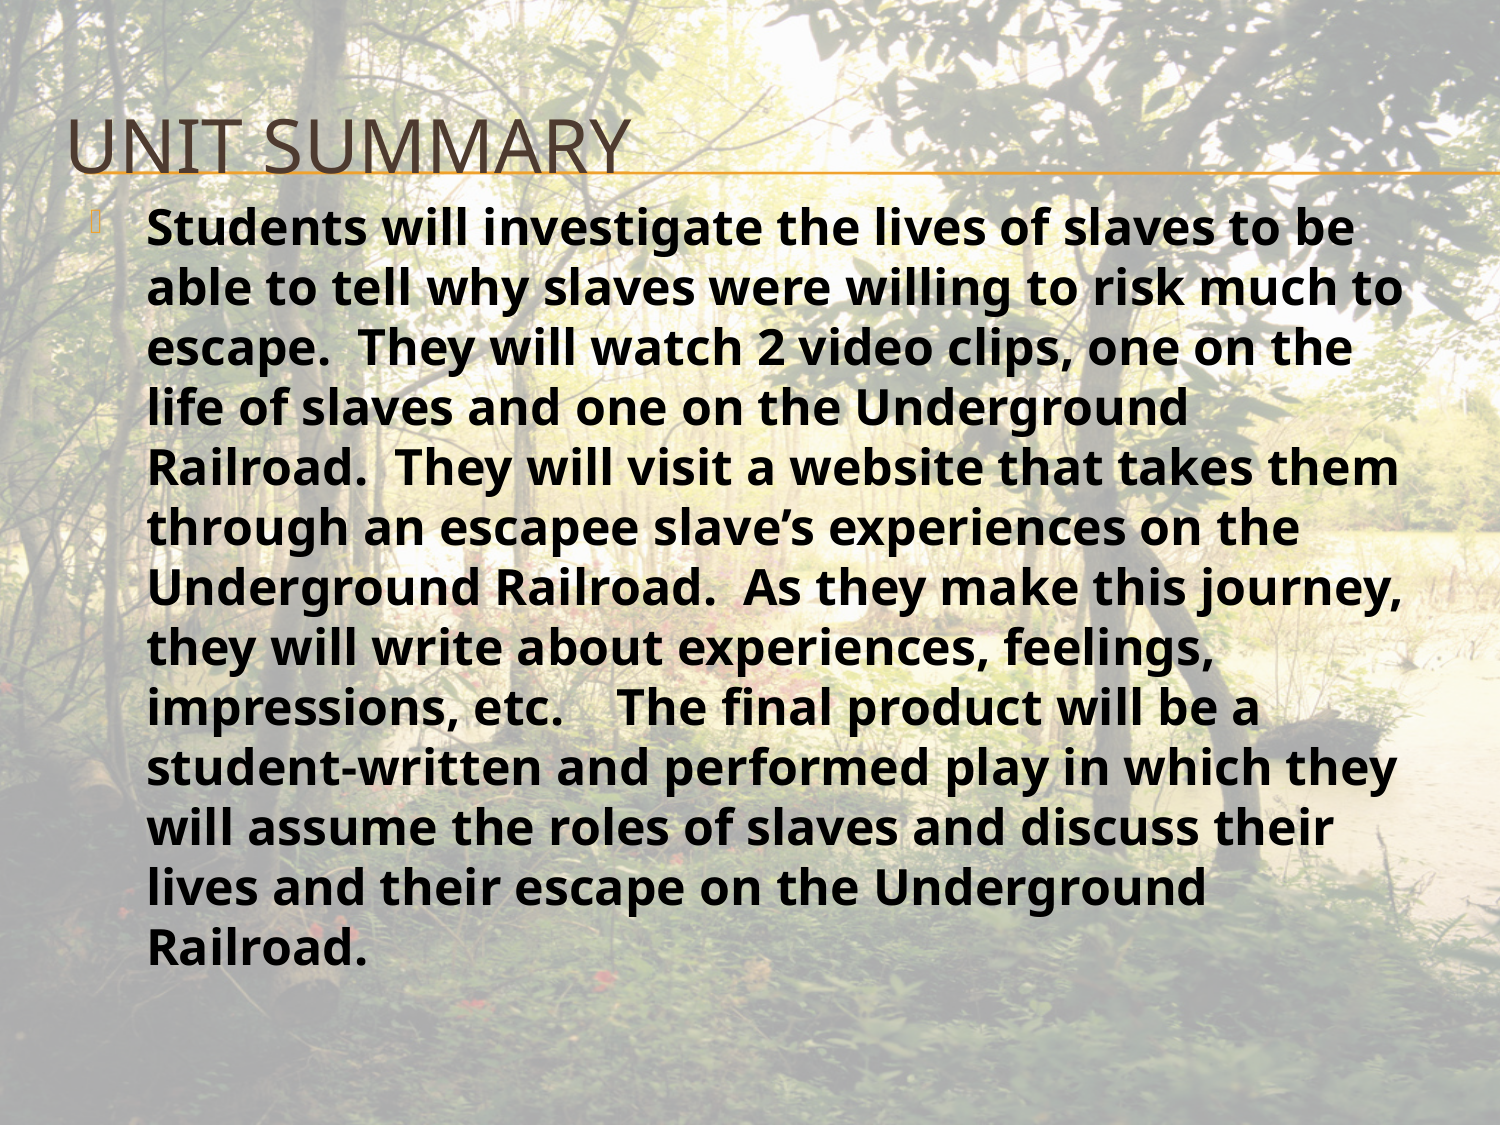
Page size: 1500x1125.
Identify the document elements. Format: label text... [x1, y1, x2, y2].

list Students will investigate the lives of slaves to be able to tell why slaves were willing to risk much to escape. They will watch 2 video clips, one on the life of slaves and one on the Underground Railroad. They will visit a website that takes them through an escapee slave’s experiences on the Underground Railroad. As they make this journey, they will write about experiences, feelings, impressions, etc. The final product will be a student-written and performed play in which they will assume the roles of slaves and discuss their lives and their escape on the Underground Railroad. [75, 187, 1425, 1005]
title Unit Summary [50, 75, 1475, 213]
